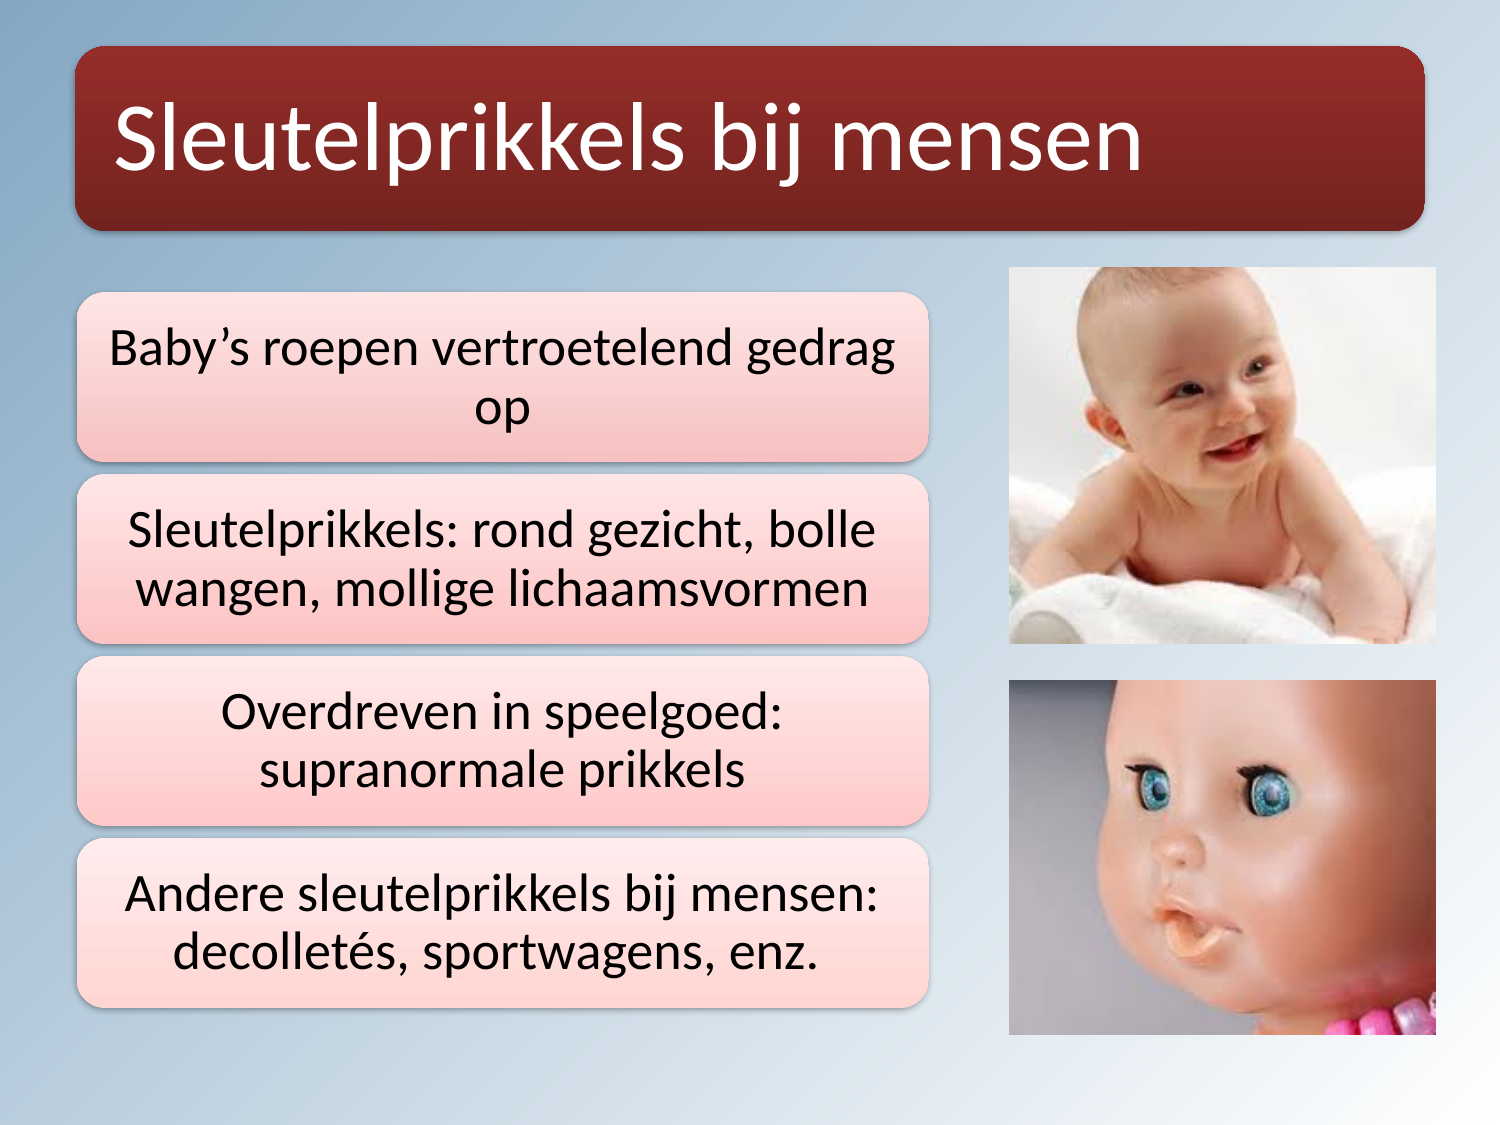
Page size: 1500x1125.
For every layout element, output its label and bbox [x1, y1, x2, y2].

list [76, 278, 930, 1022]
picture [1009, 680, 1436, 1036]
picture [1009, 266, 1436, 644]
text_box [19, 0, 395, 163]
text_box [74, 44, 1426, 233]
